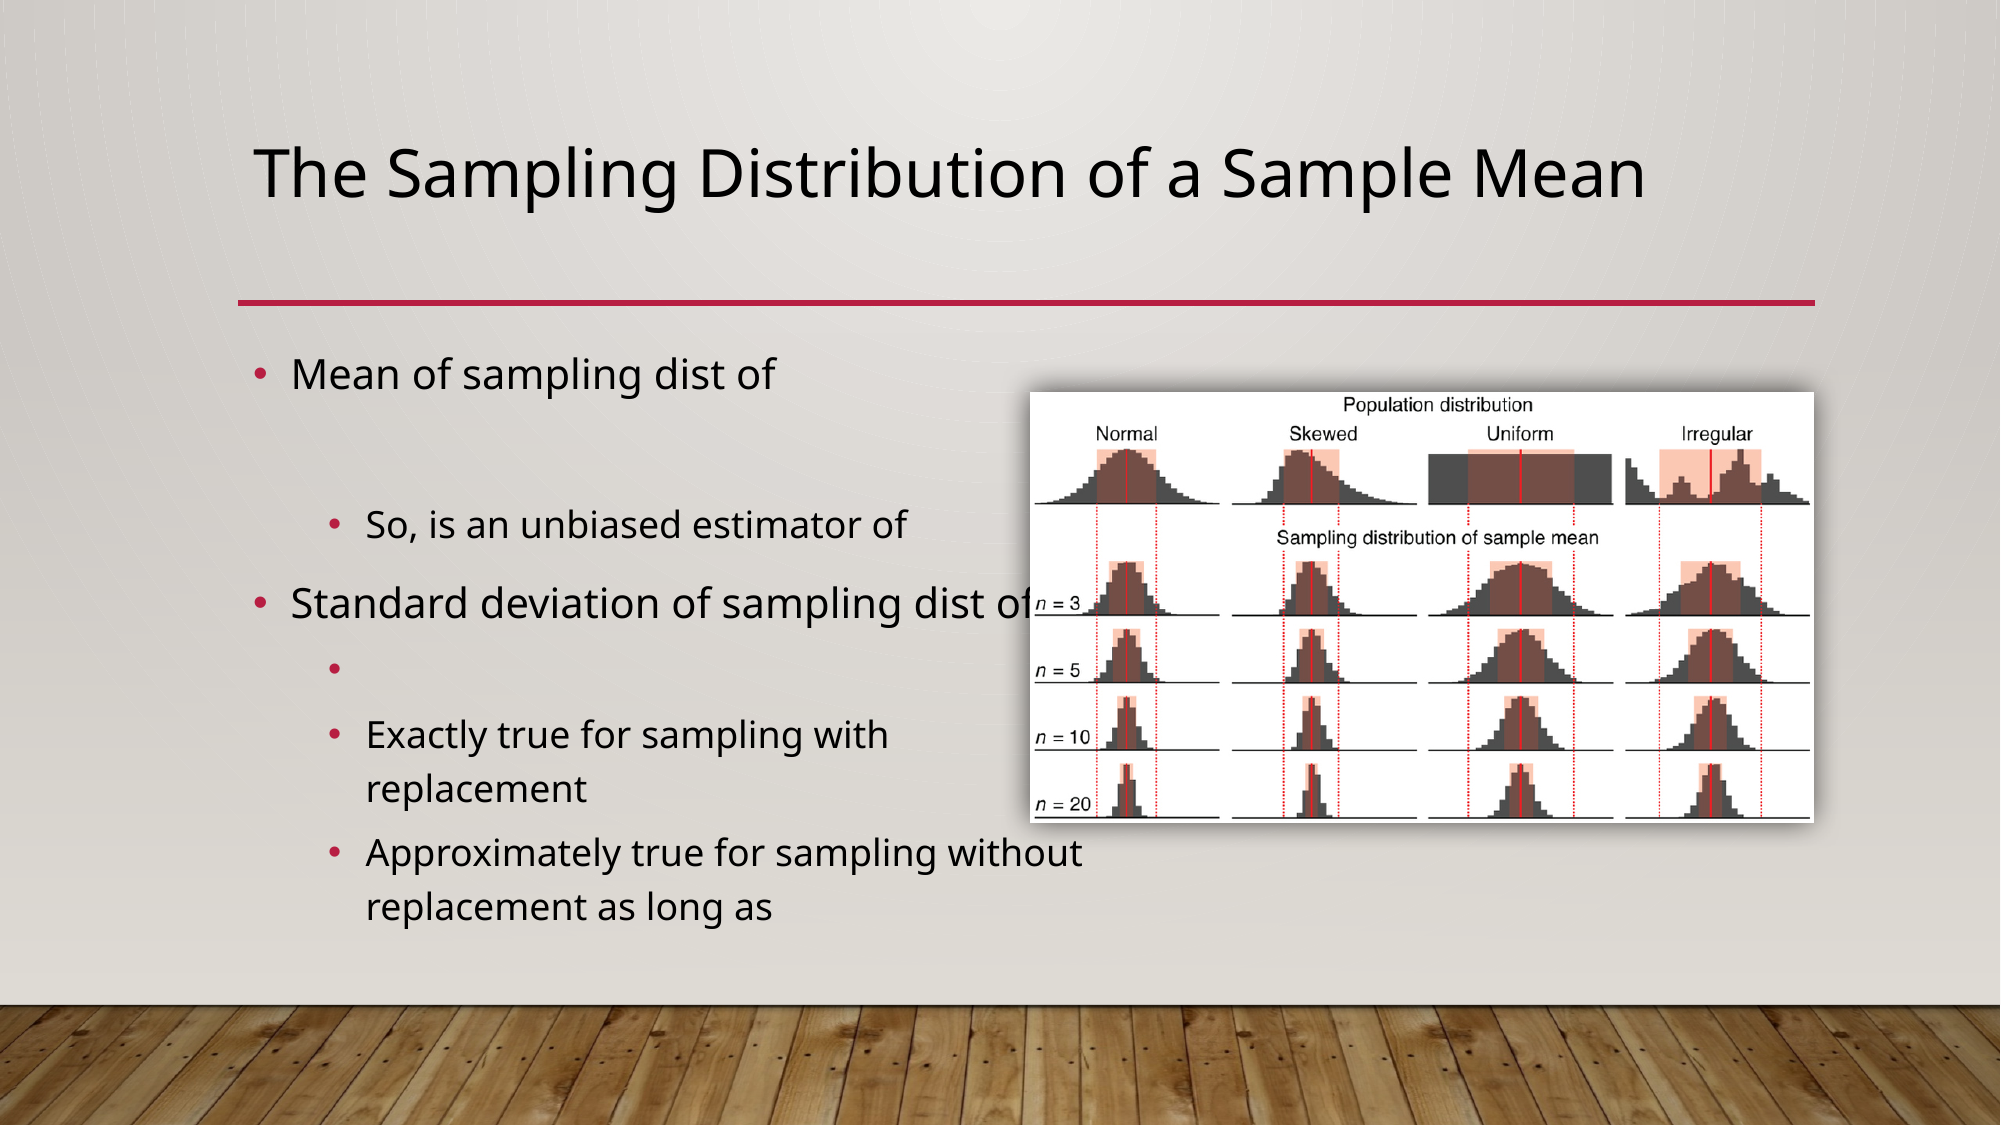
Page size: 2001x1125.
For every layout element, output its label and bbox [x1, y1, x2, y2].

picture [0, 1005, 2000, 1125]
picture [1030, 391, 1814, 823]
